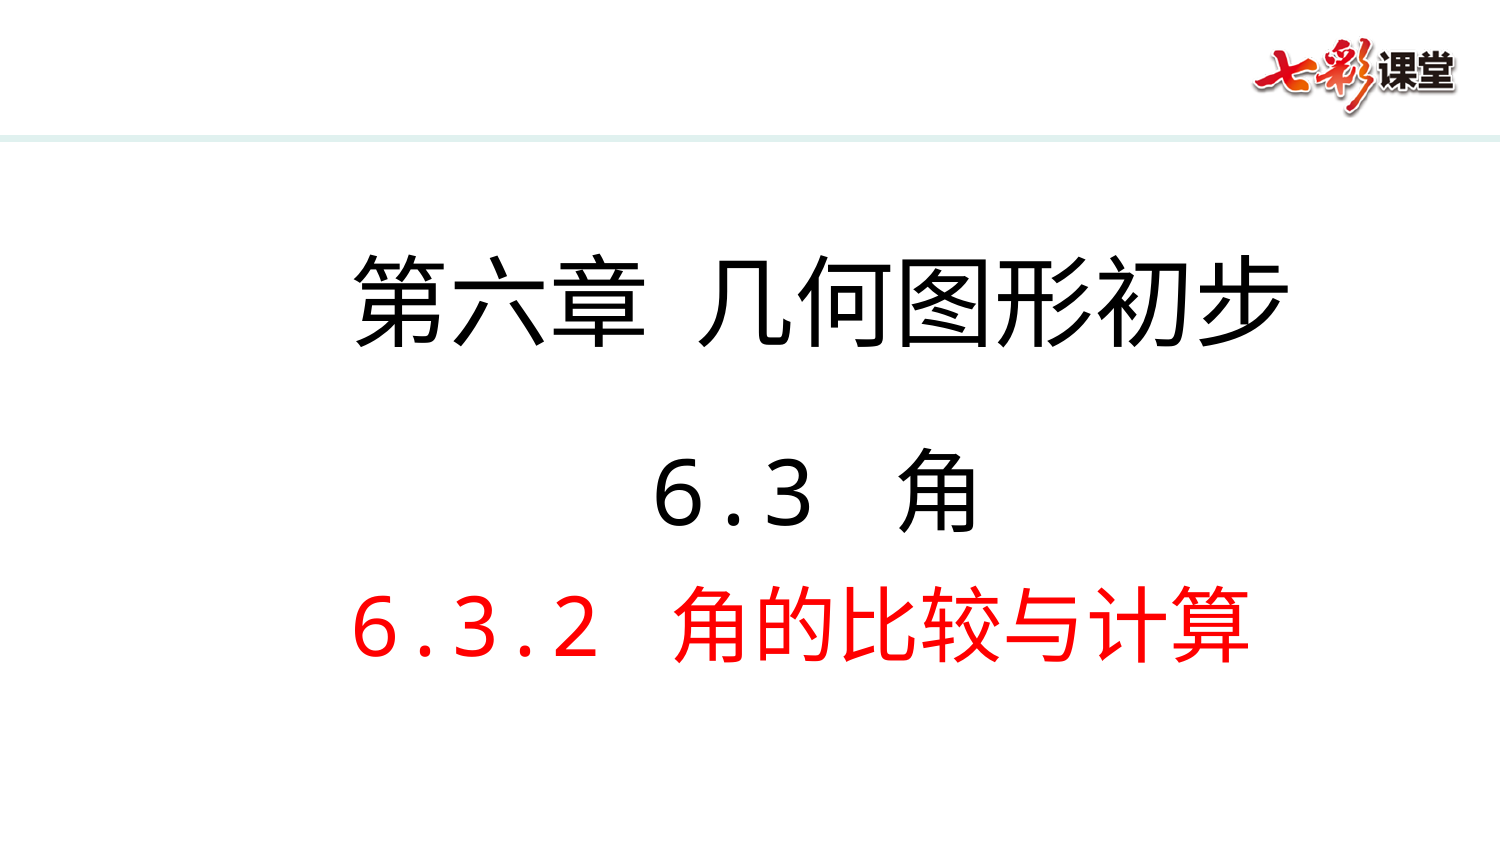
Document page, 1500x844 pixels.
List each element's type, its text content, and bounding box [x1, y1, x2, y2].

picture [1249, 32, 1461, 118]
text_box 6.3 角 6.3.2 角的比较与计算 [182, 392, 1420, 681]
text_box 第六章 几何图形初步 [144, 229, 1500, 370]
